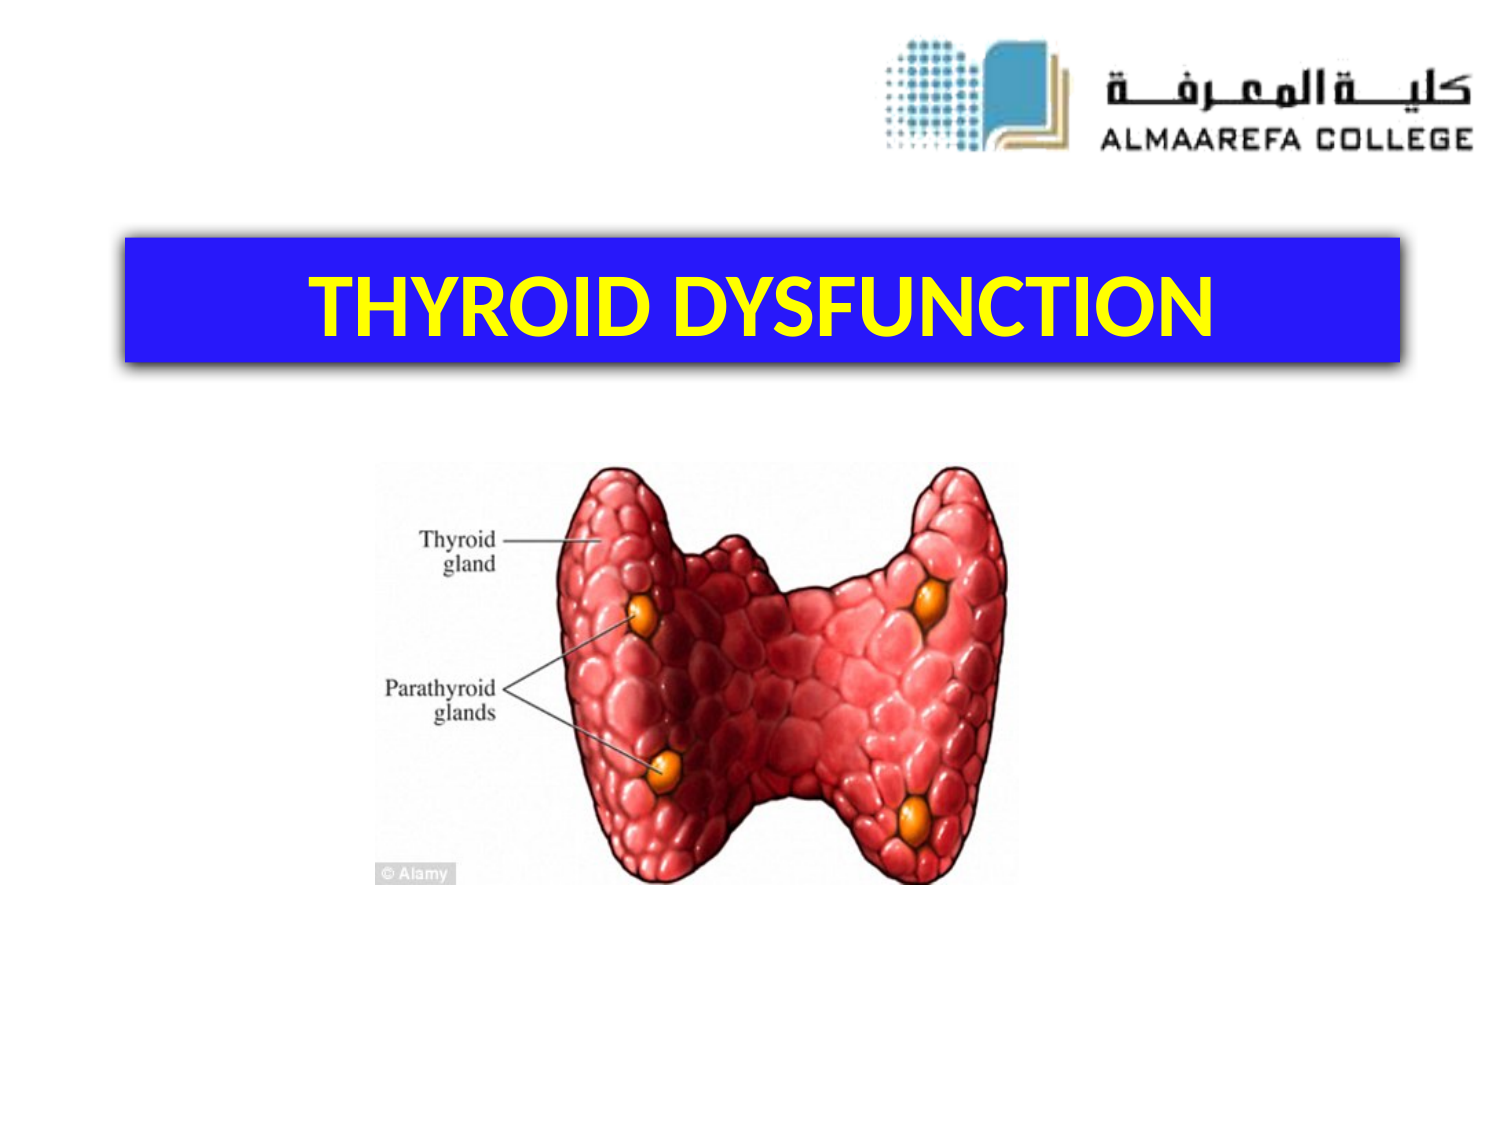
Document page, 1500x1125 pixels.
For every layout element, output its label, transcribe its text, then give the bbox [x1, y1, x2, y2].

picture [873, 12, 1488, 200]
title THYROID DYSFUNCTION [125, 237, 1400, 363]
picture [374, 462, 1019, 885]
